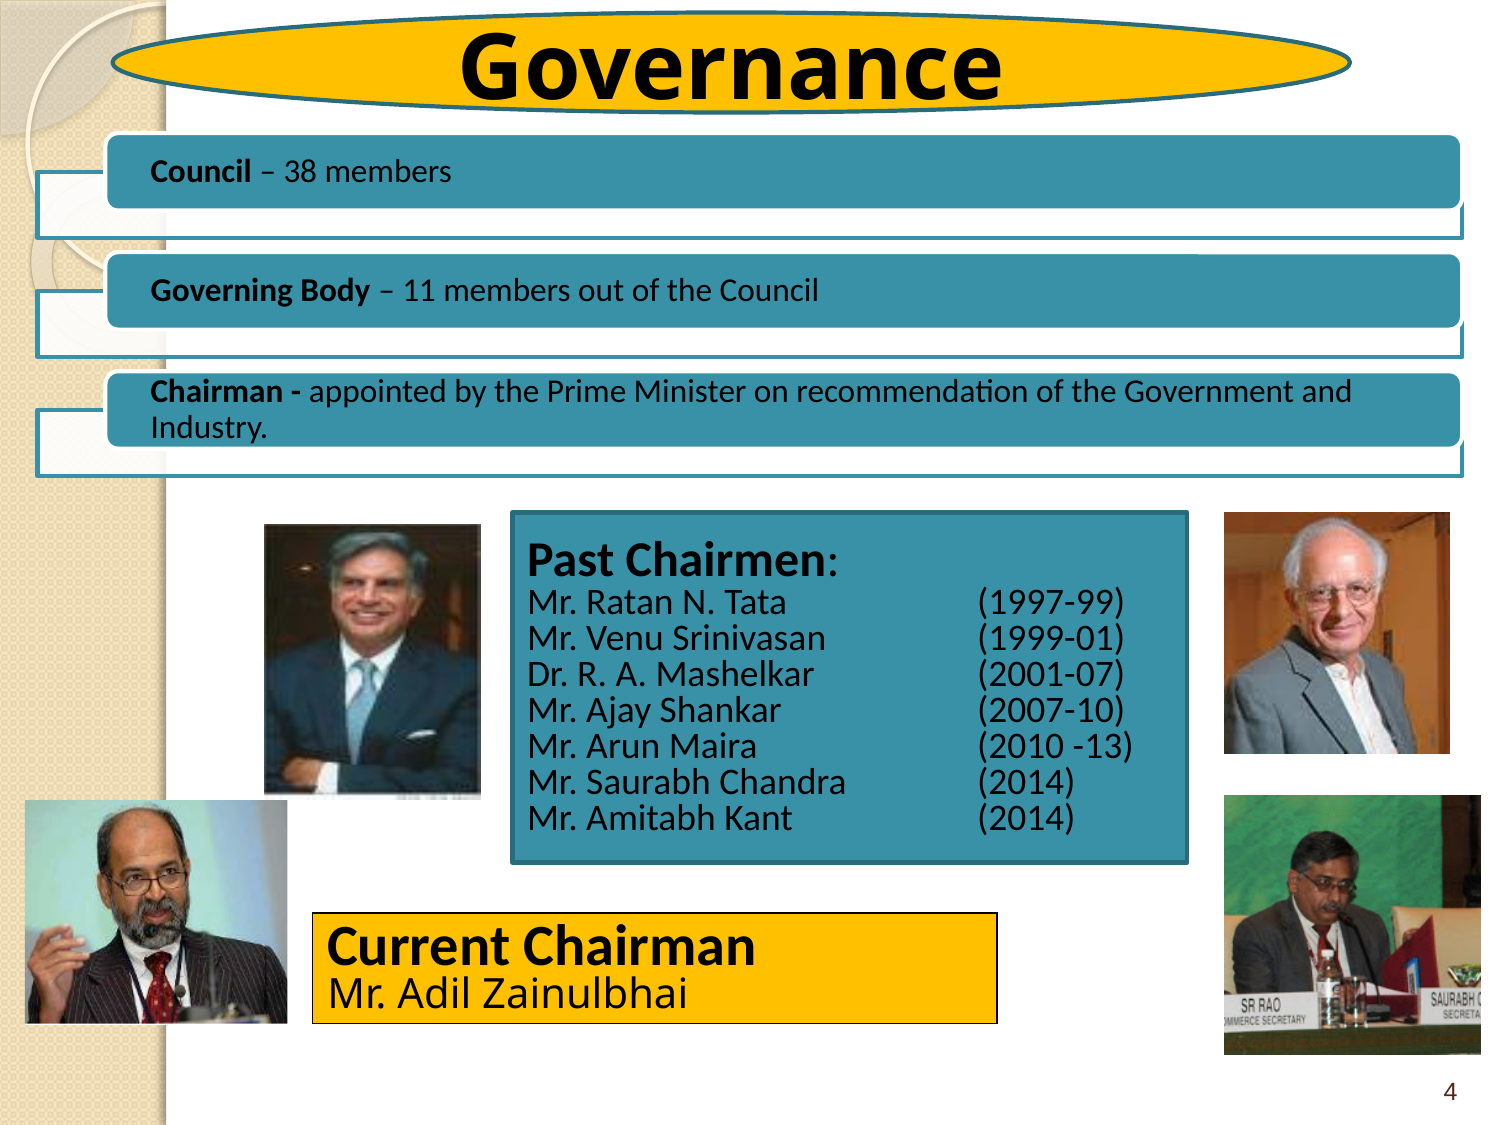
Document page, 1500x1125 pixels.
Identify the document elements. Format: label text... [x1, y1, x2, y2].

picture [1223, 512, 1450, 754]
text_box Past Chairmen: Mr. Ratan N. Tata (1997-99) Mr. Venu Srinivasan (1999-01) Dr. R. A. Mashelkar (2001-07) Mr. Ajay Shankar (2007-10) Mr. Arun Maira (2010 -13) Mr. Saurabh Chandra (2014) Mr. Amitabh Kant (2014) [510, 510, 1189, 865]
picture [24, 524, 481, 1026]
text_box Current Chairman Mr. Adil Zainulbhai [312, 912, 997, 1024]
text_box Governance [110, 10, 1352, 115]
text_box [37, 129, 1463, 480]
picture [1223, 795, 1481, 1055]
slide_number 4 [1413, 1034, 1488, 1113]
